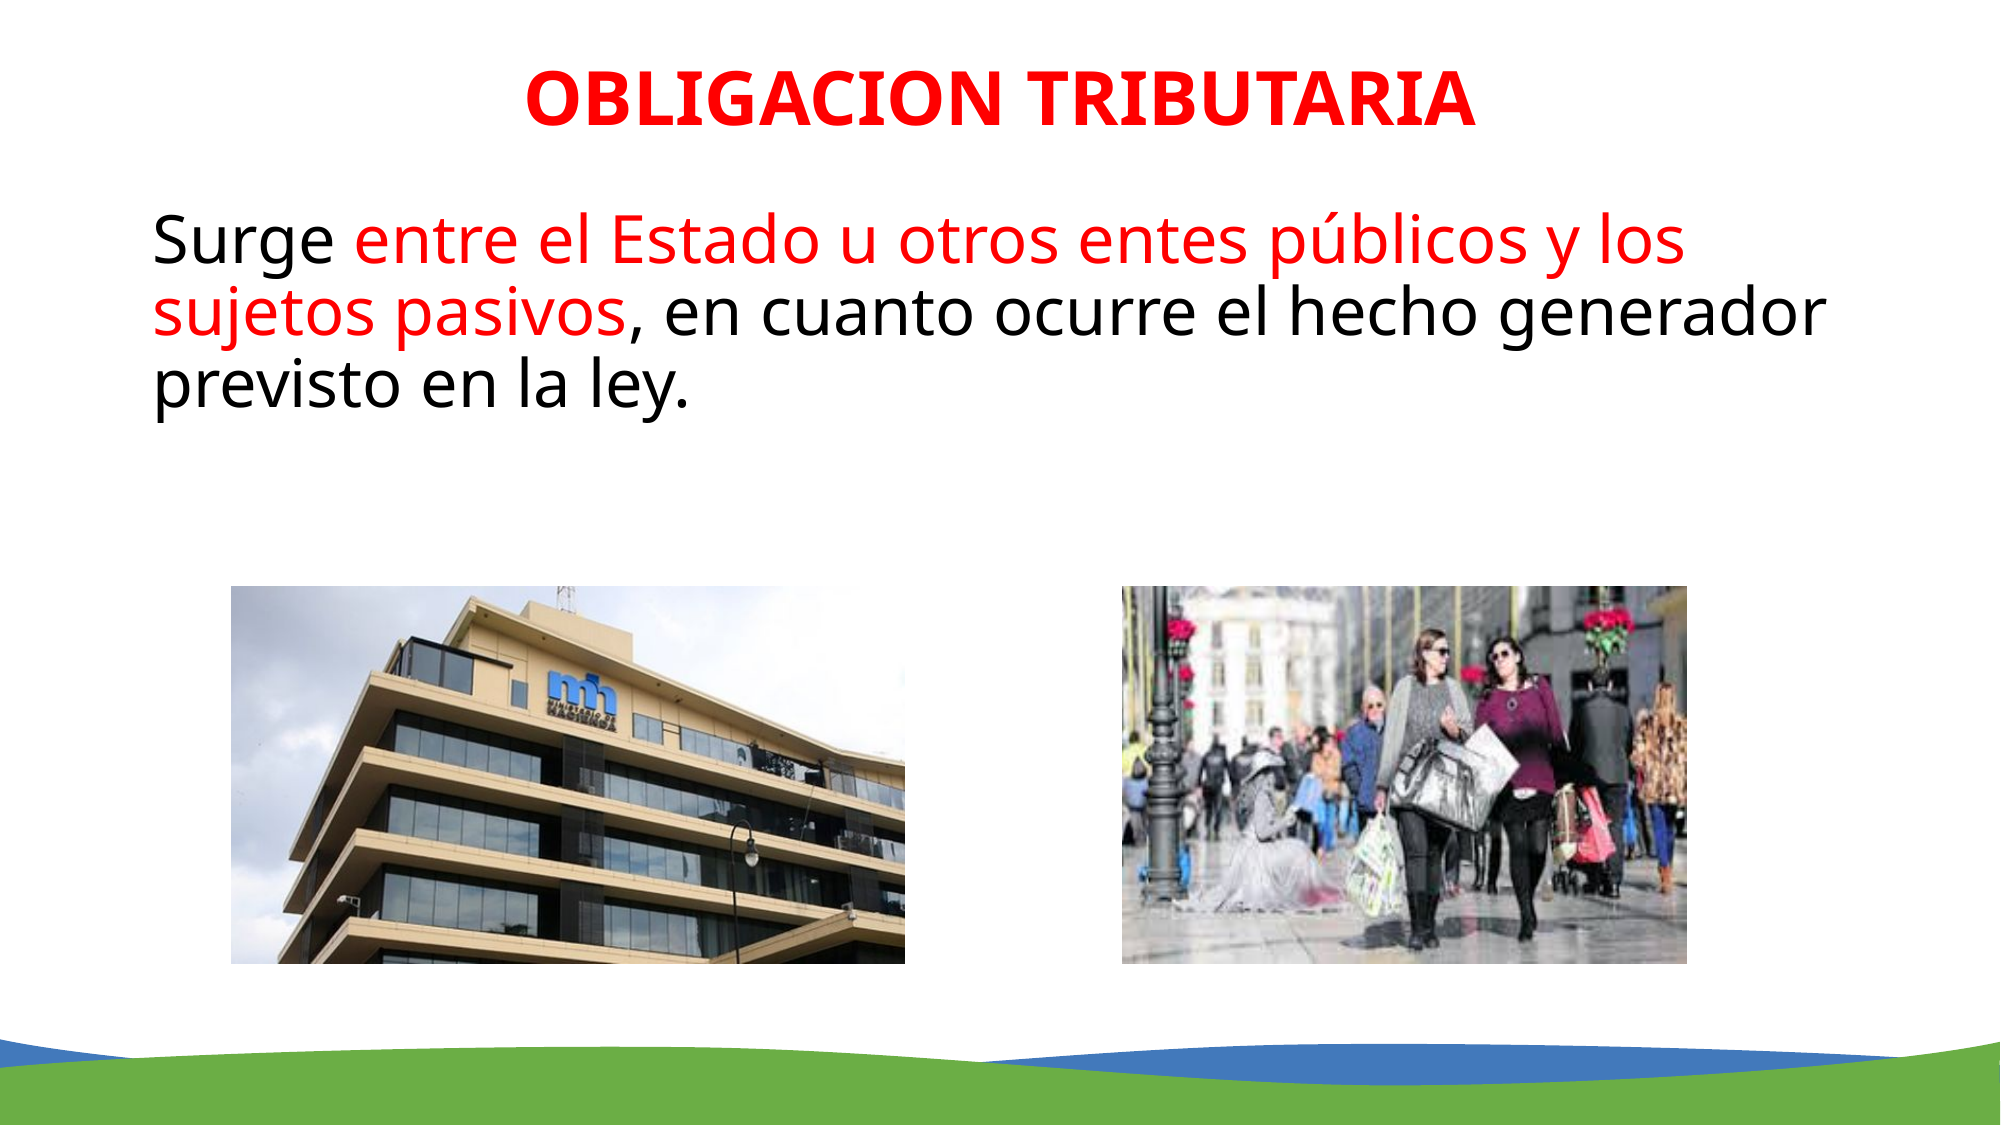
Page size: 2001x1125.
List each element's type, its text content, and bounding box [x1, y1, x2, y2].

picture [231, 586, 905, 965]
picture [1122, 586, 1687, 965]
list Surge entre el Estado u otros entes públicos y los sujetos pasivos, en cuanto ocurre el hecho generador previsto en la ley. [137, 198, 1863, 476]
title OBLIGACION TRIBUTARIA [137, 59, 1863, 143]
